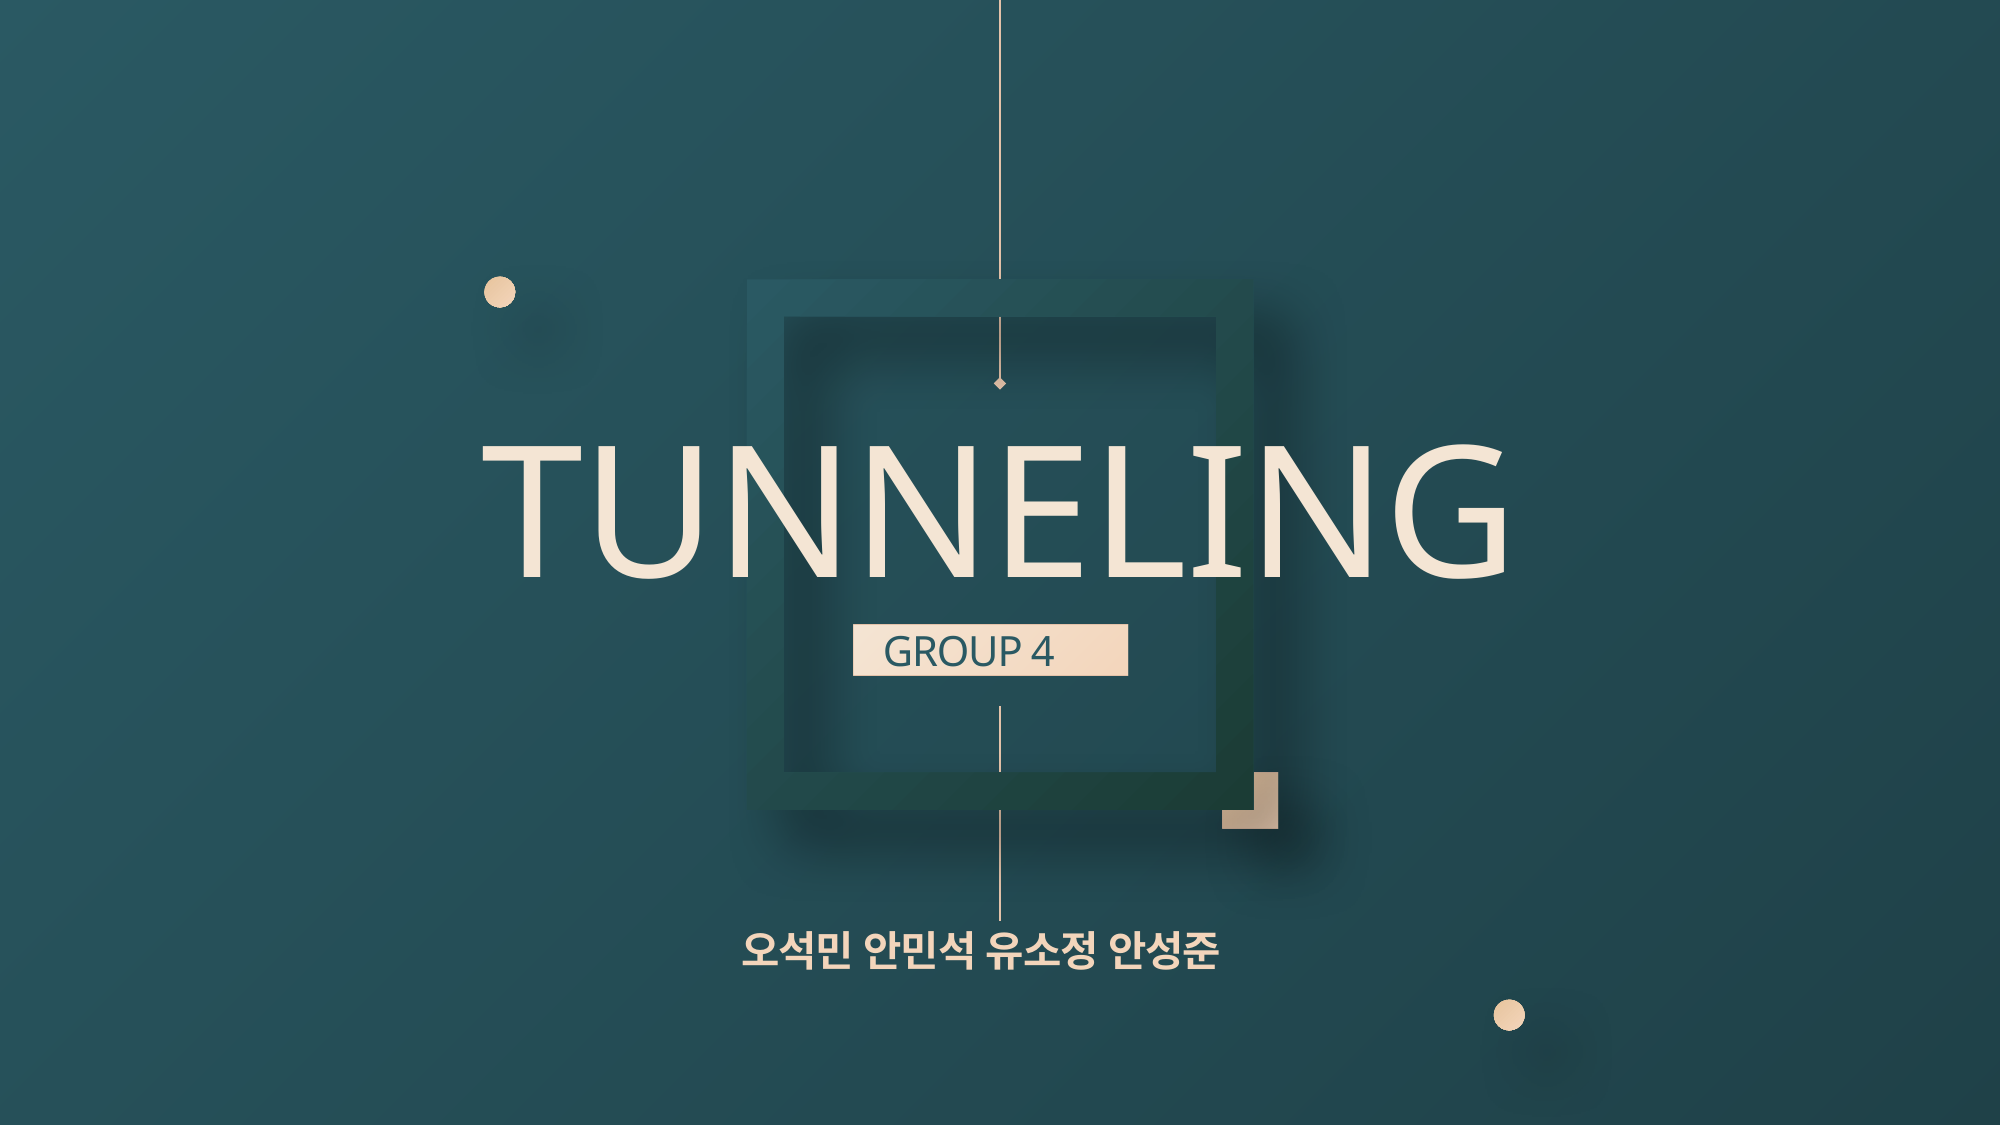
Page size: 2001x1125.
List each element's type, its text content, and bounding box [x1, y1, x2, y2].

text_box [483, 275, 517, 309]
title TUNNELING [350, 383, 1651, 625]
text_box [1492, 998, 1526, 1032]
footer 오석민 안민석 유소정 안성준 [740, 843, 1279, 1031]
text_box [746, 625, 1254, 811]
text_box [746, 278, 1254, 383]
subtitle GROUP 4 [853, 624, 1129, 676]
